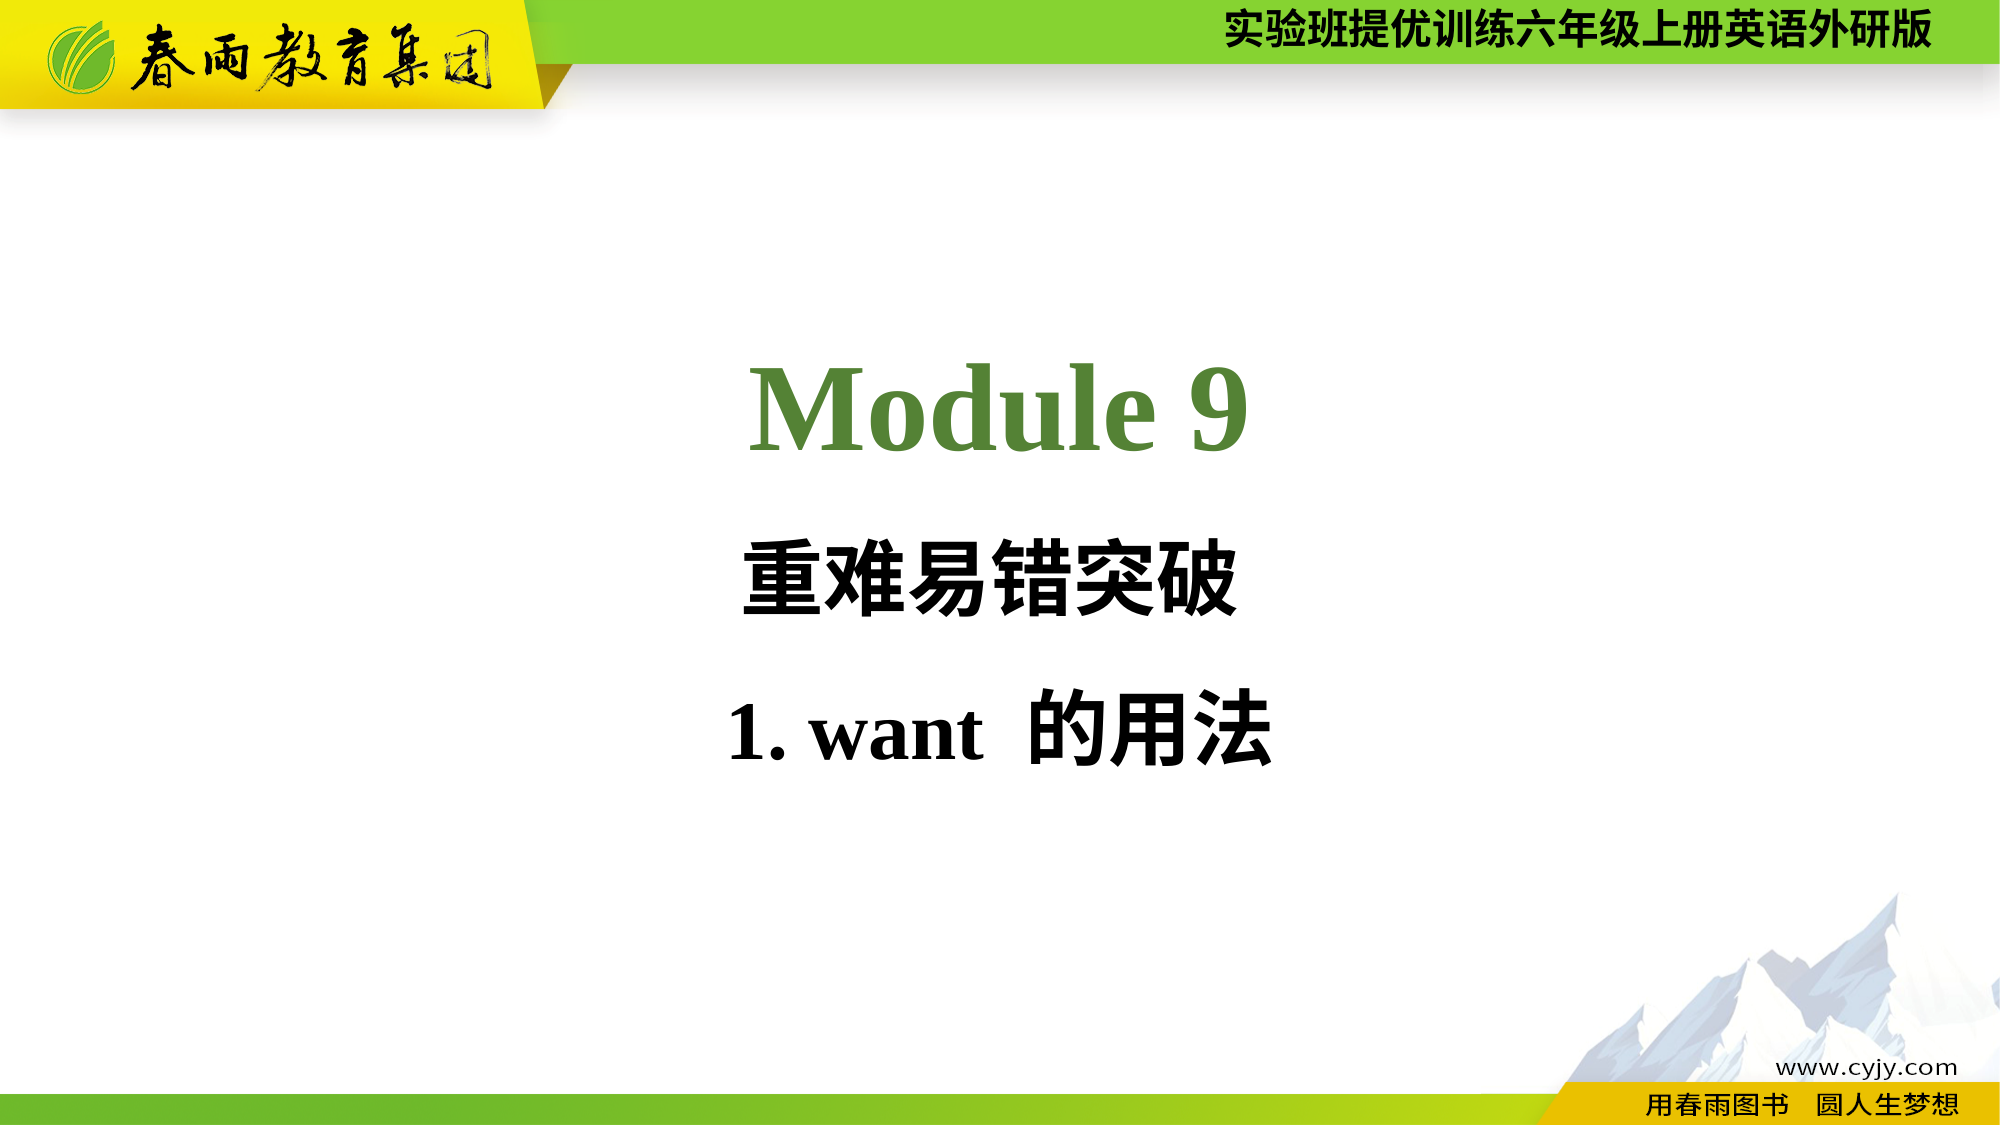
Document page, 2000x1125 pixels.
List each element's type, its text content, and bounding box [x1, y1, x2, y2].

picture [0, 784, 2000, 1125]
text_box Module 9 重难易错突破 1. want 的用法 [0, 243, 2000, 784]
picture [0, 0, 2000, 243]
